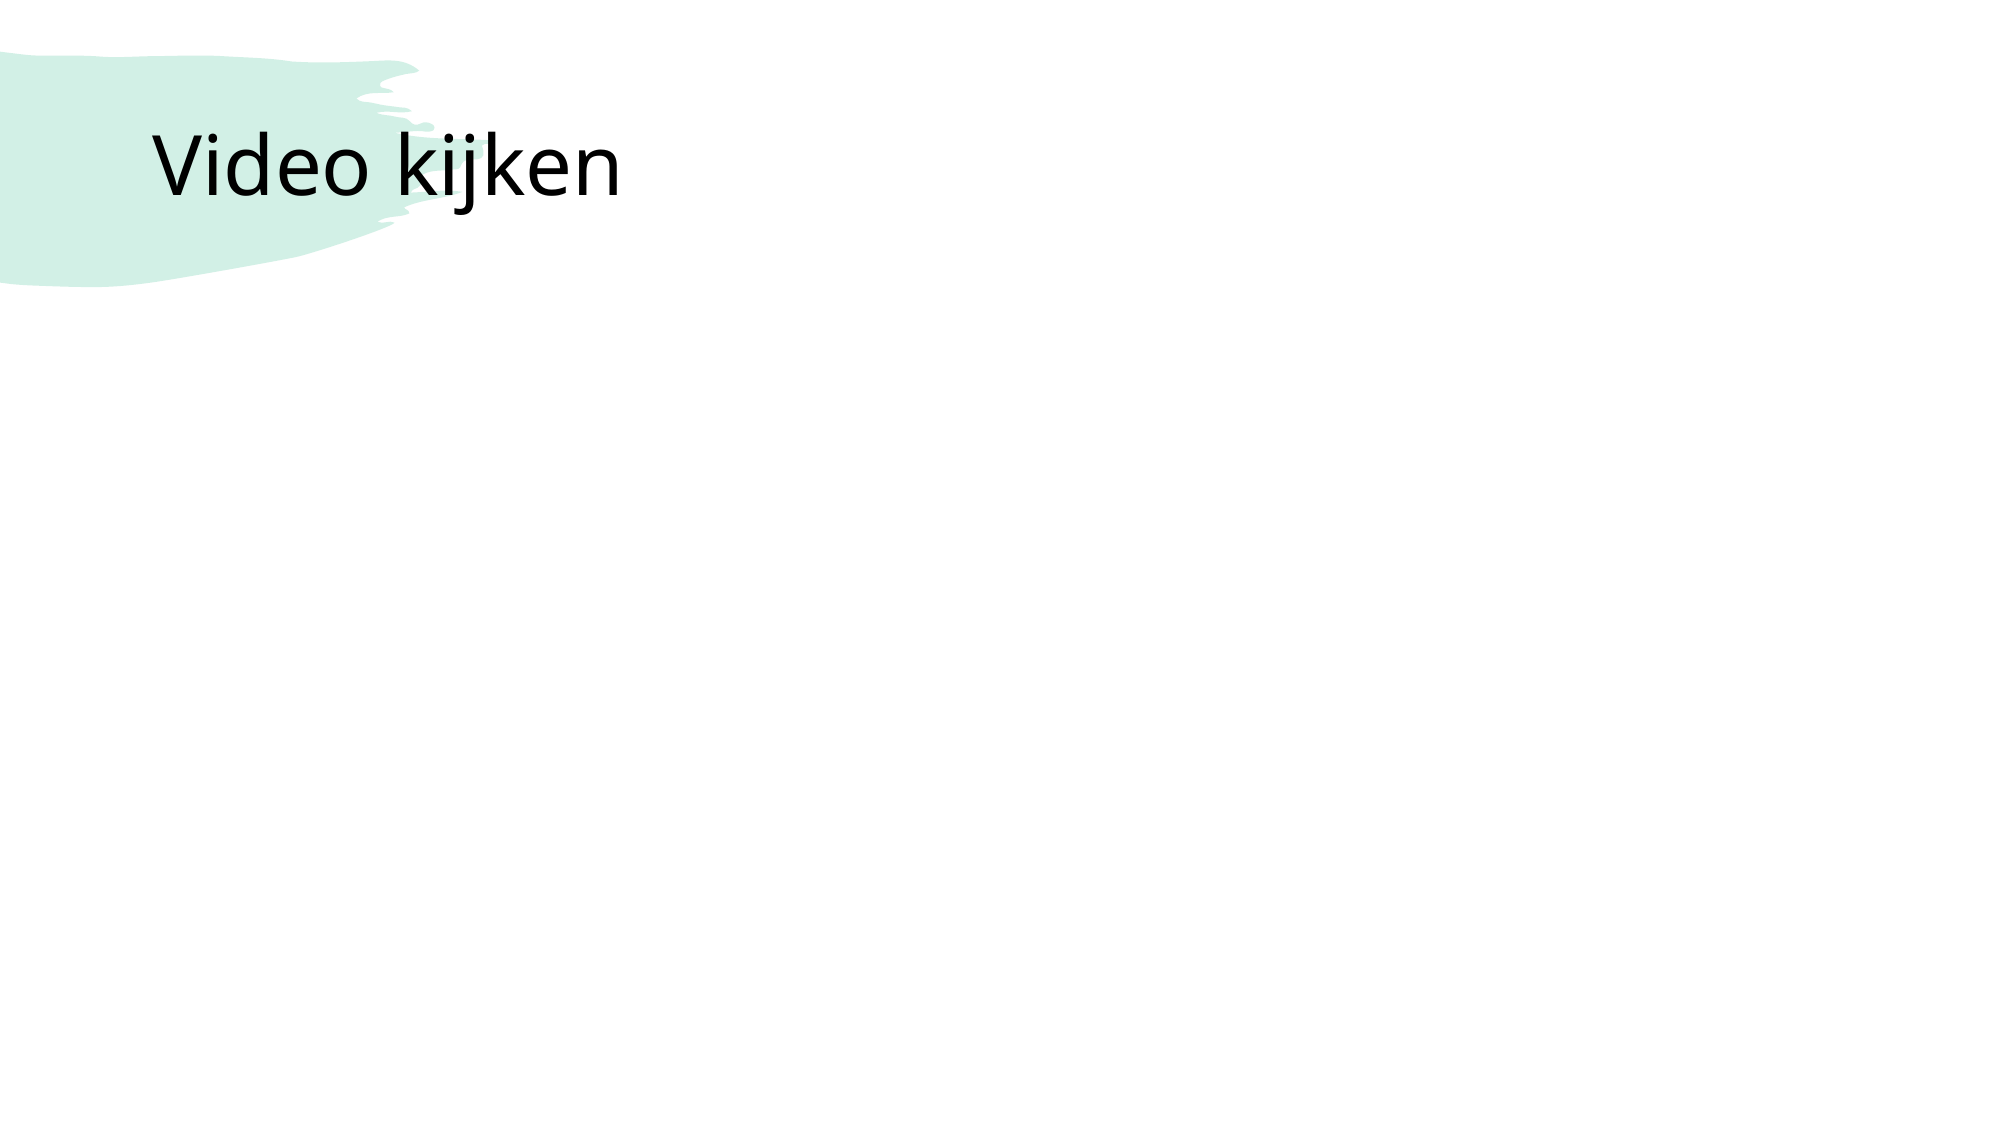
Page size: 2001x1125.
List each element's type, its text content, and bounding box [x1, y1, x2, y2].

title Video kijken [137, 59, 1863, 278]
